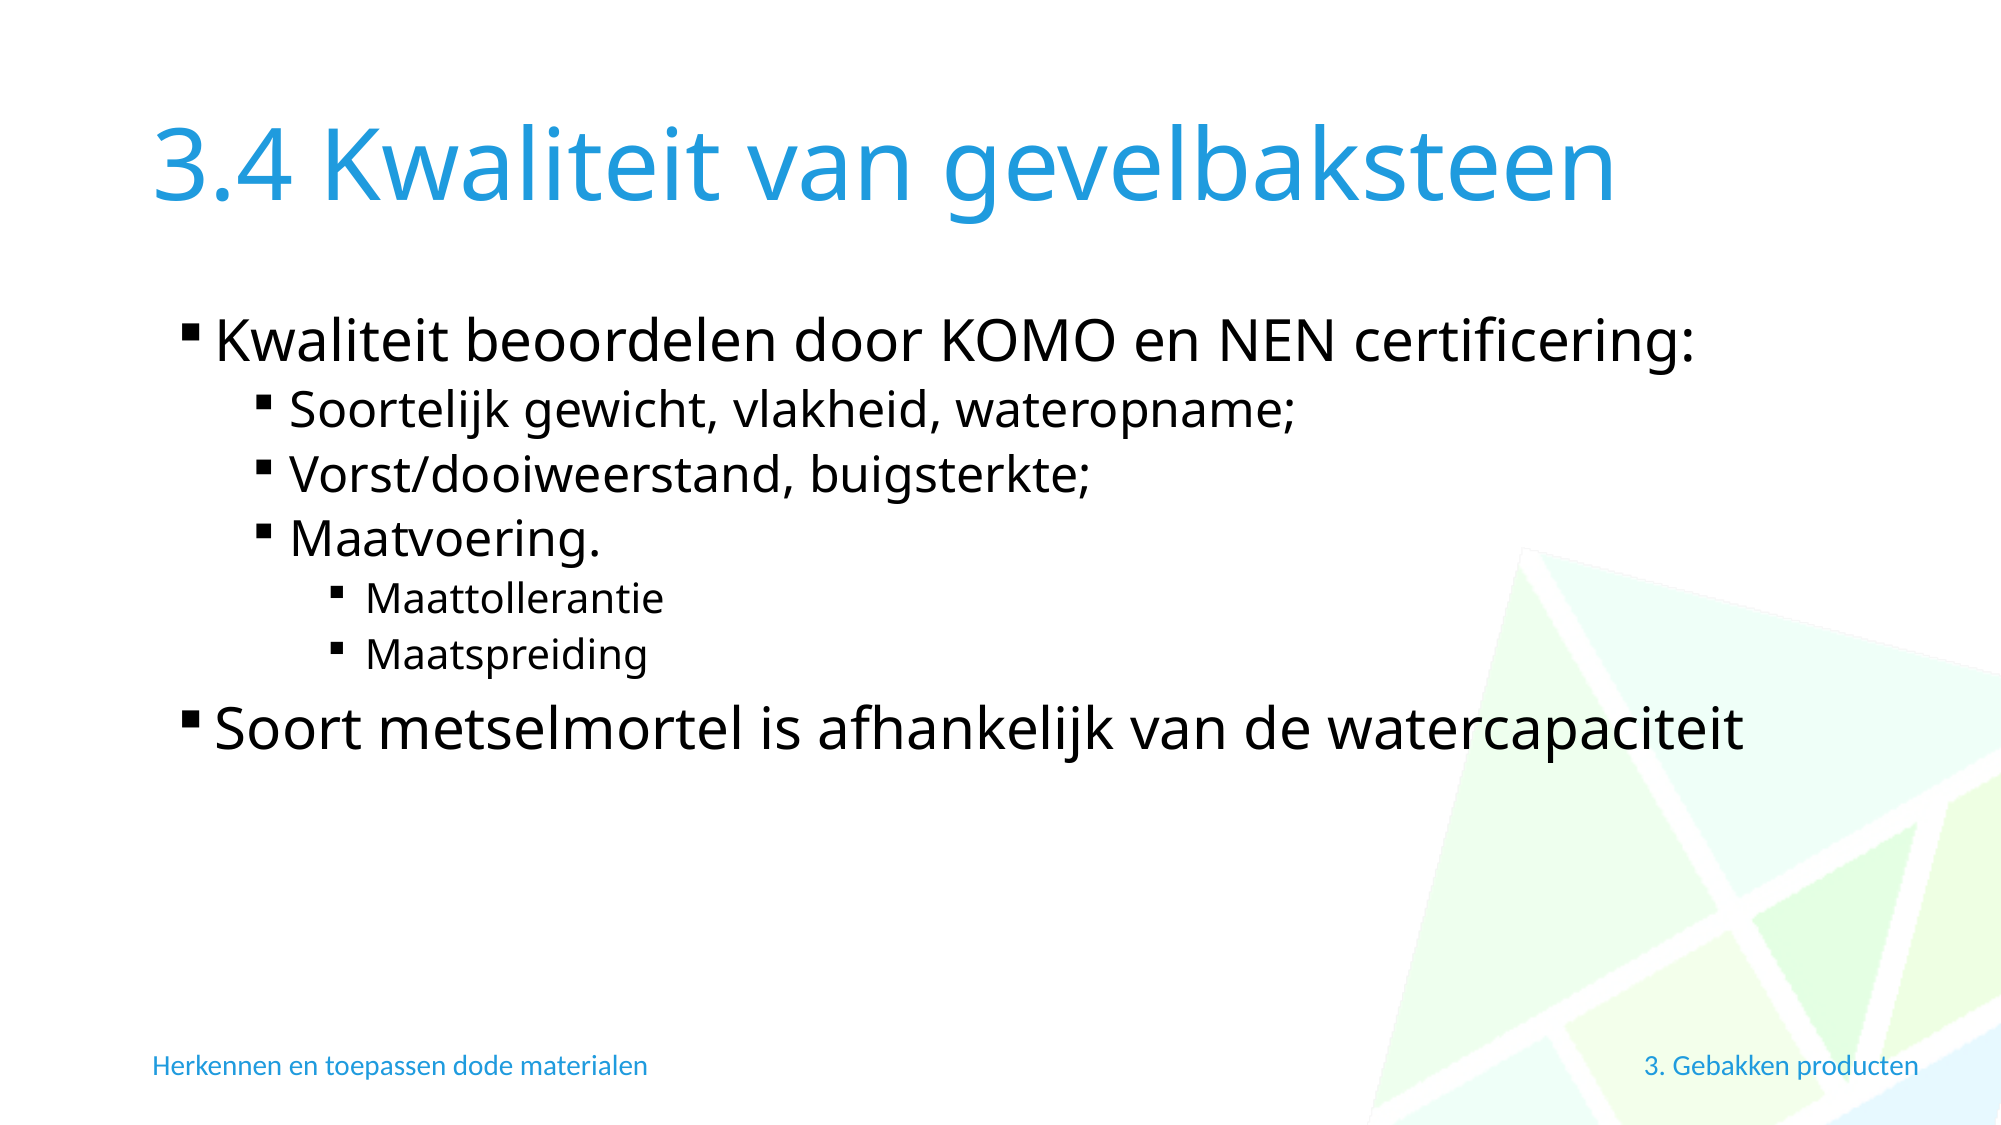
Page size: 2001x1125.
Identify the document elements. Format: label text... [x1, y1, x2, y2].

list Herkennen en toepassen dode materialen [137, 1042, 821, 1125]
list 3. Gebakken producten [1412, 1042, 1935, 1103]
title 3.4 Kwaliteit van gevelbaksteen [137, 59, 1863, 278]
text_box Kwaliteit beoordelen door KOMO en NEN certificering: Soortelijk gewicht, vlakheid, wateropname; Vorst/dooiweerstand, buigsterkte; Maatvoering. Maattollerantie Maatspreiding Soort metselmortel is afhankelijk van de watercapaciteit [162, 303, 1935, 1018]
